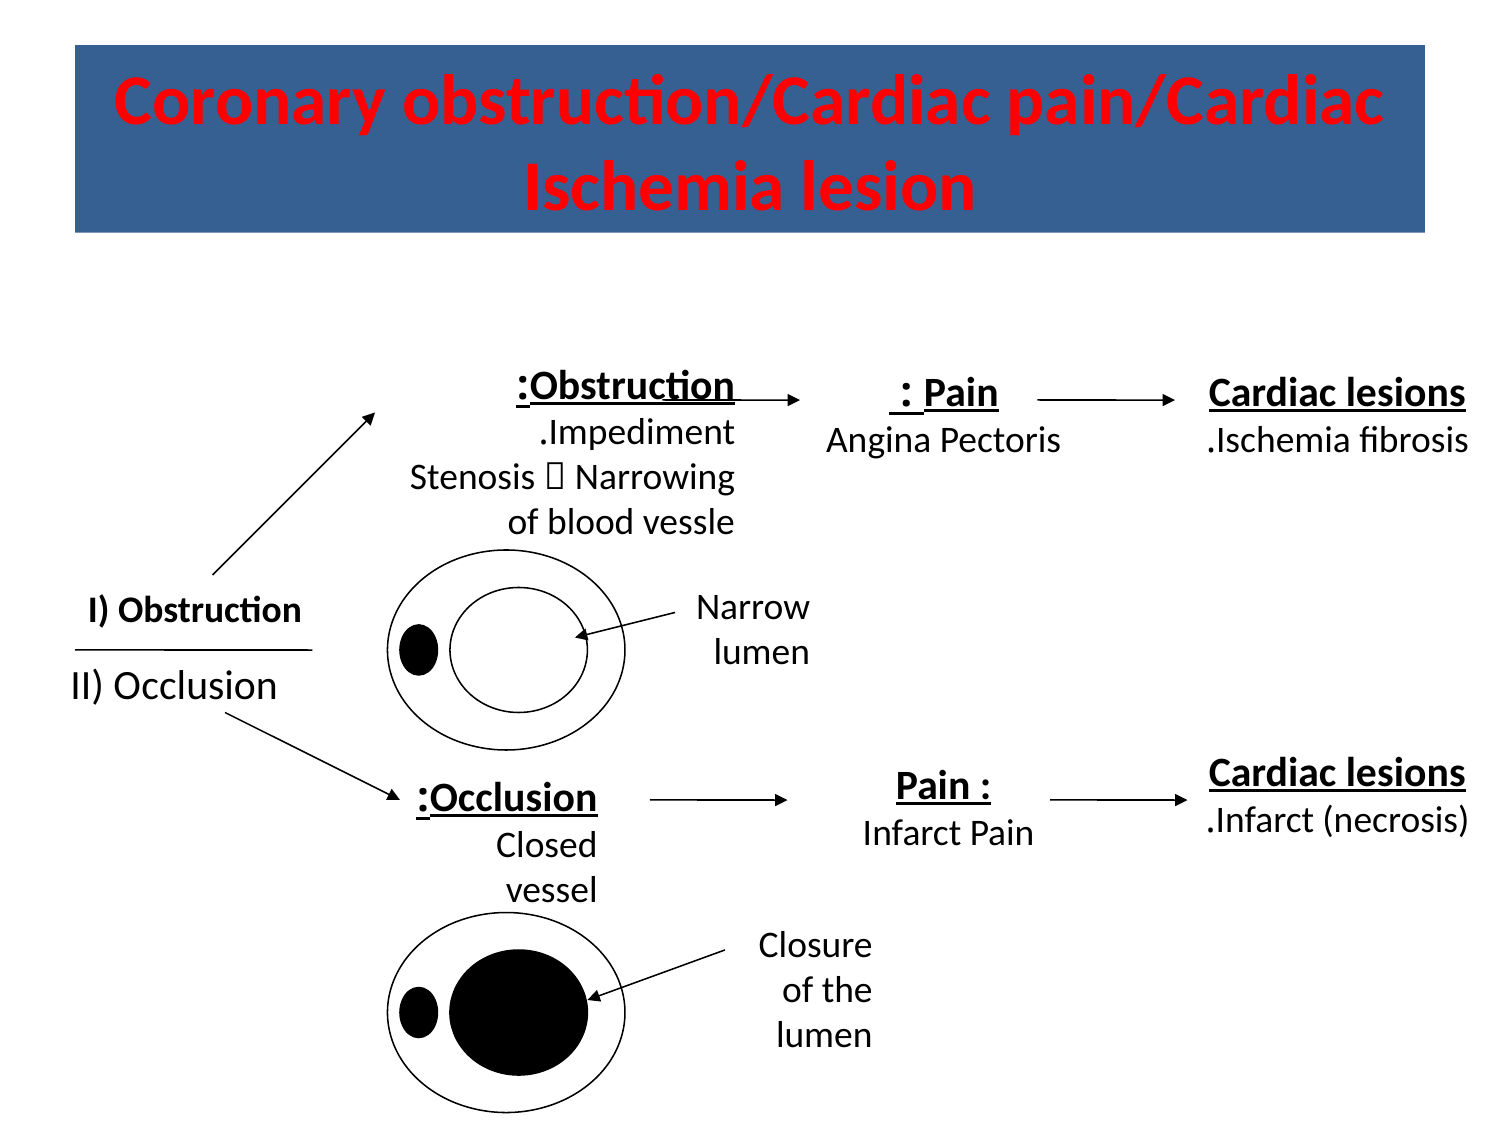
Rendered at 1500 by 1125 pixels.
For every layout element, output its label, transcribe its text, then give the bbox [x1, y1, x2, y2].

text_box [212, 412, 374, 576]
text_box I) Obstruction [63, 577, 317, 637]
text_box [387, 912, 625, 1113]
text_box Cardiac lesions Ischemia fibrosis. [1175, 357, 1500, 468]
text_box Obstruction: Impediment. Stenosis  Narrowing of blood vessle [374, 350, 750, 550]
text_box [649, 793, 788, 807]
text_box [1037, 393, 1175, 407]
text_box [587, 950, 724, 1002]
text_box [662, 393, 799, 407]
text_box Pain : Angina Pectoris [799, 357, 1088, 468]
text_box Pain : Infarct Pain [837, 750, 1050, 860]
text_box Occlusion: Closed vessel [387, 762, 613, 918]
text_box II) Occlusion [55, 650, 293, 715]
text_box Cardiac lesions Infarct (necrosis). [1175, 737, 1500, 848]
text_box [399, 987, 438, 1038]
title Coronary obstruction/Cardiac pain/Cardiac Ischemia lesion [75, 45, 1425, 233]
text_box [449, 950, 588, 1076]
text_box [387, 549, 626, 751]
text_box Narrow lumen [650, 574, 825, 680]
text_box [1049, 793, 1188, 807]
text_box Closure of the lumen [724, 912, 888, 1063]
